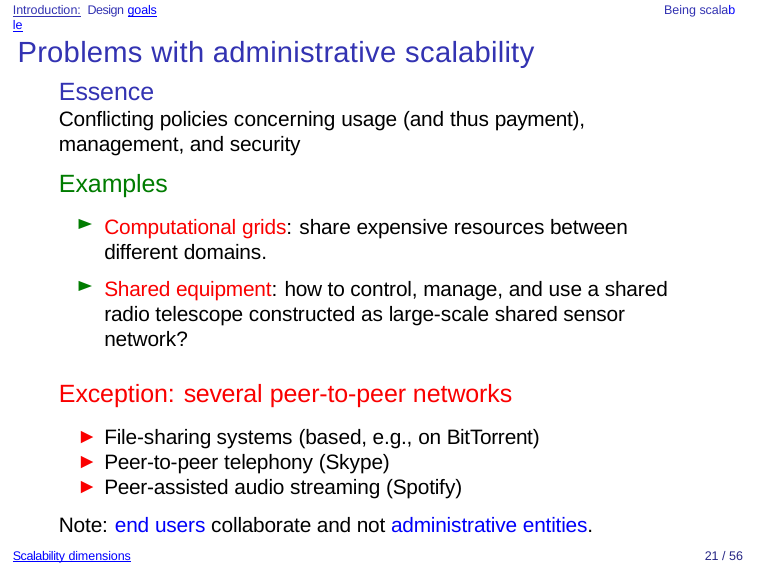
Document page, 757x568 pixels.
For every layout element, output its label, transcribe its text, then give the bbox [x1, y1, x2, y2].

slide_number 21 / 56 [698, 546, 745, 568]
title Problems with administrative scalability [15, 31, 537, 129]
text_box Introduction: Design goals Being scalable [10, 0, 745, 33]
text_box Essence Conflicting policies concerning usage (and thus payment), management, and security Examples Computational grids: share expensive resources between different domains. Shared equipment: how to control, manage, and use a shared radio telescope constructed as large-scale shared sensor network? Exception: several peer-to-peer networks File-sharing systems (based, e.g., on BitTorrent) Peer-to-peer telephony (Skype) Peer-assisted audio streaming (Spotify) Note: end users collaborate and not administrative entities. [50, 73, 681, 537]
text_box Scalability dimensions [10, 546, 138, 563]
